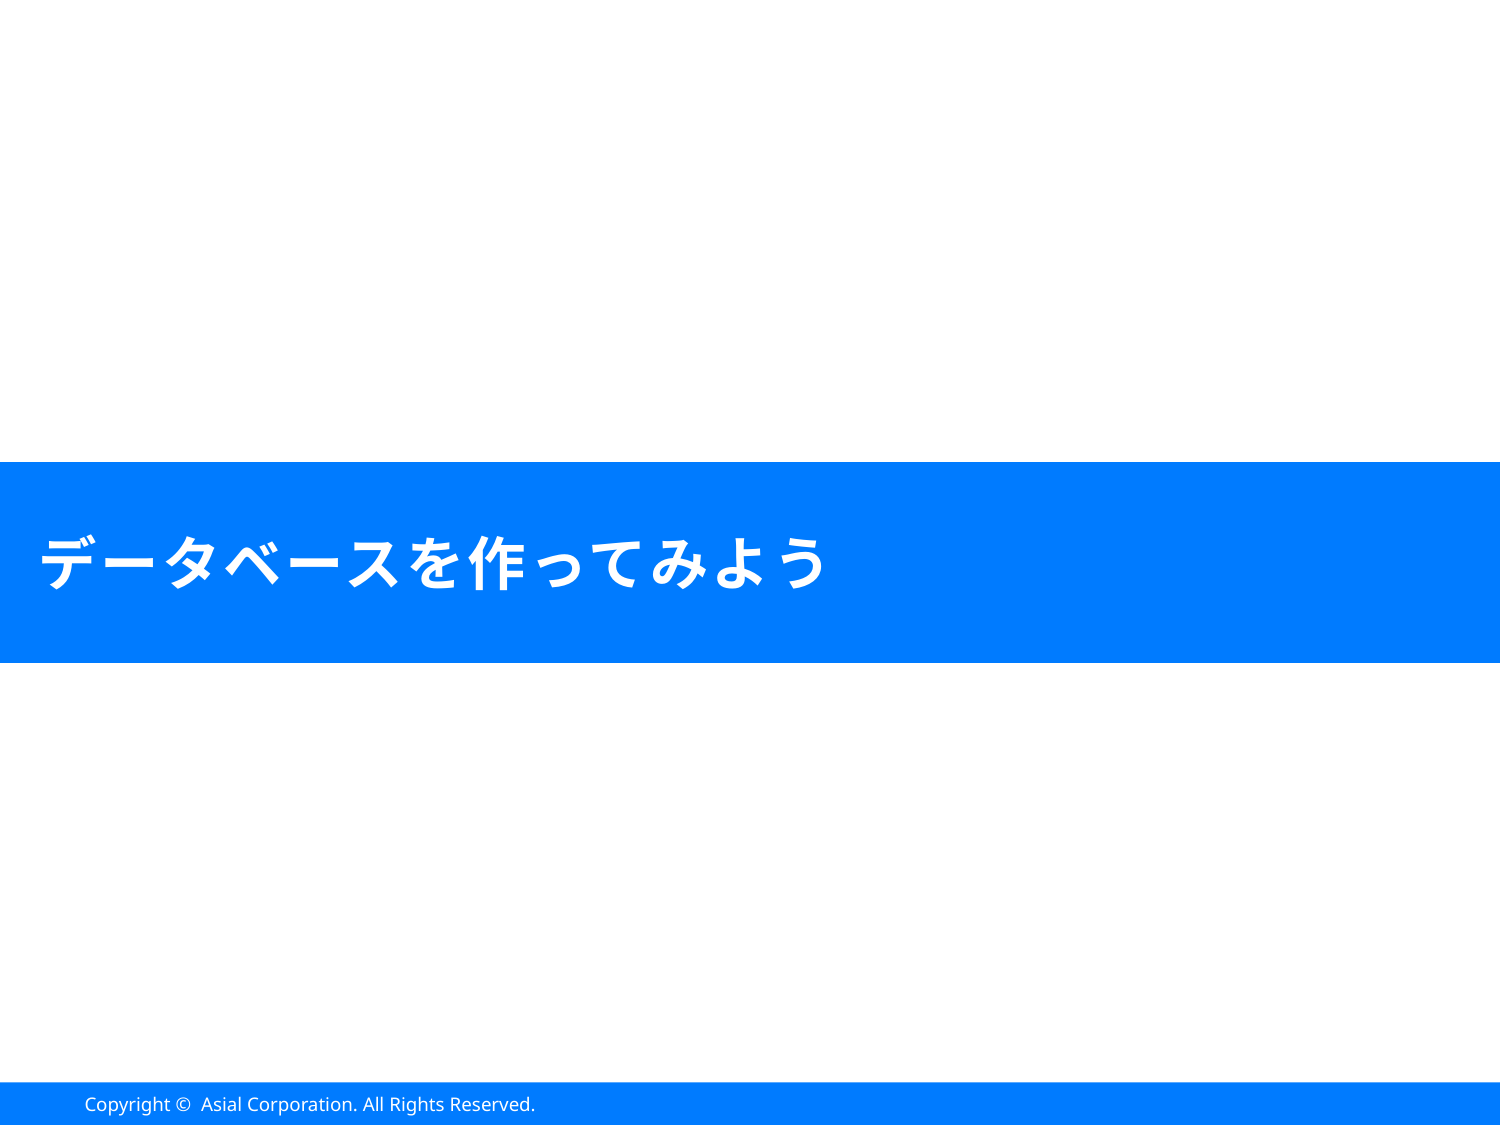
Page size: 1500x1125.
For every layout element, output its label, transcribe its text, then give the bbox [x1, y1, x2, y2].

title データベースを作ってみよう [23, 462, 1500, 663]
